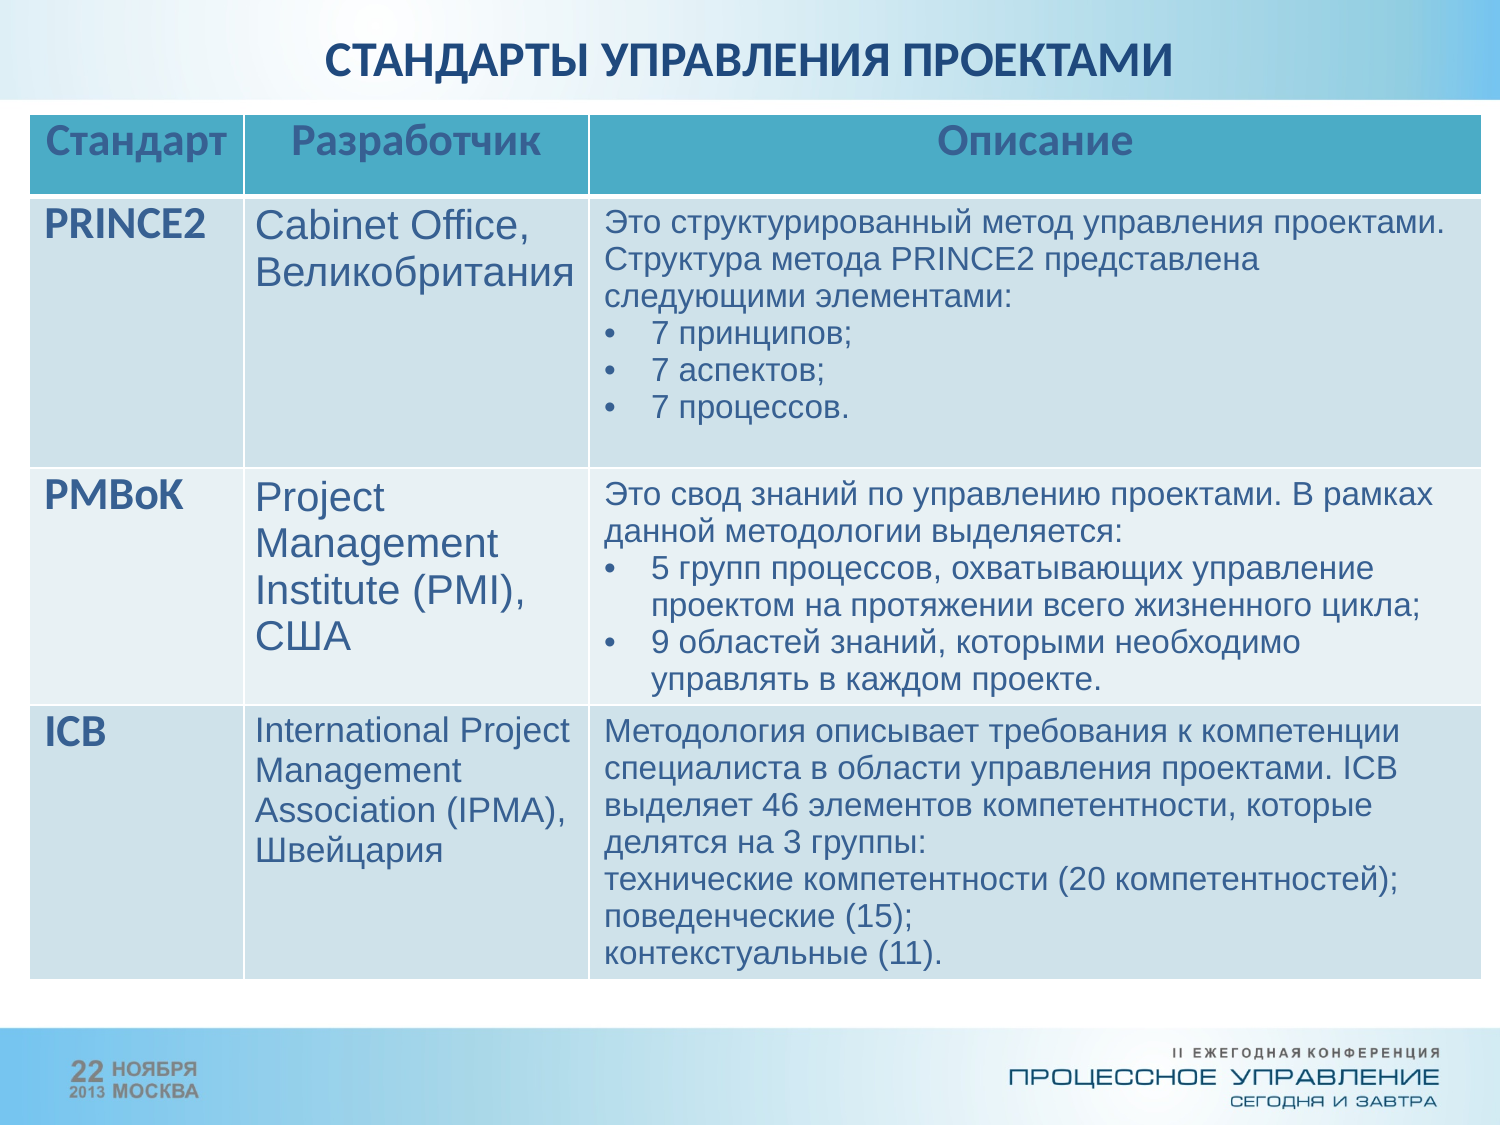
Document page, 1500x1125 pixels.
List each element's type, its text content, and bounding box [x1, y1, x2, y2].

table_header Стандарт [30, 115, 243, 194]
picture [0, 0, 1500, 1125]
table_cell Методология описывает требования к компетенции специалиста в области управления проектами. ICB выделяет 46 элементов компетентности, которые делятся на 3 группы: технические компетентности (20 компетентностей); поведенческие (15); контекстуальные (11). [590, 706, 1481, 979]
table_cell Это свод знаний по управлению проектами. В рамках данной методологии выделяется: 5 групп процессов, охватывающих управление проектом на протяжении всего жизненного цикла; 9 областей знаний, которыми необходимо управлять в каждом проекте. [590, 469, 1481, 704]
list СТАНДАРТЫ УПРАВЛЕНИЯ ПРОЕКТАМИ [29, 19, 1471, 107]
table_cell International Project Management Association (IPMA), Швейцария [245, 706, 588, 979]
table_cell Cabinet Office, Великобритания [245, 199, 588, 467]
table_header Разработчик [245, 115, 588, 194]
table_cell PMBoK [30, 469, 243, 704]
table_header Описание [590, 115, 1481, 194]
table_cell Project Management Institute (PMI), США [245, 469, 588, 704]
table_cell Это структурированный метод управления проектами. Структура метода PRINCE2 представлена следующими элементами: 7 принципов; 7 аспектов; 7 процессов. [590, 199, 1481, 467]
table_cell ICB [30, 706, 243, 979]
table_cell PRINCE2 [30, 199, 243, 467]
